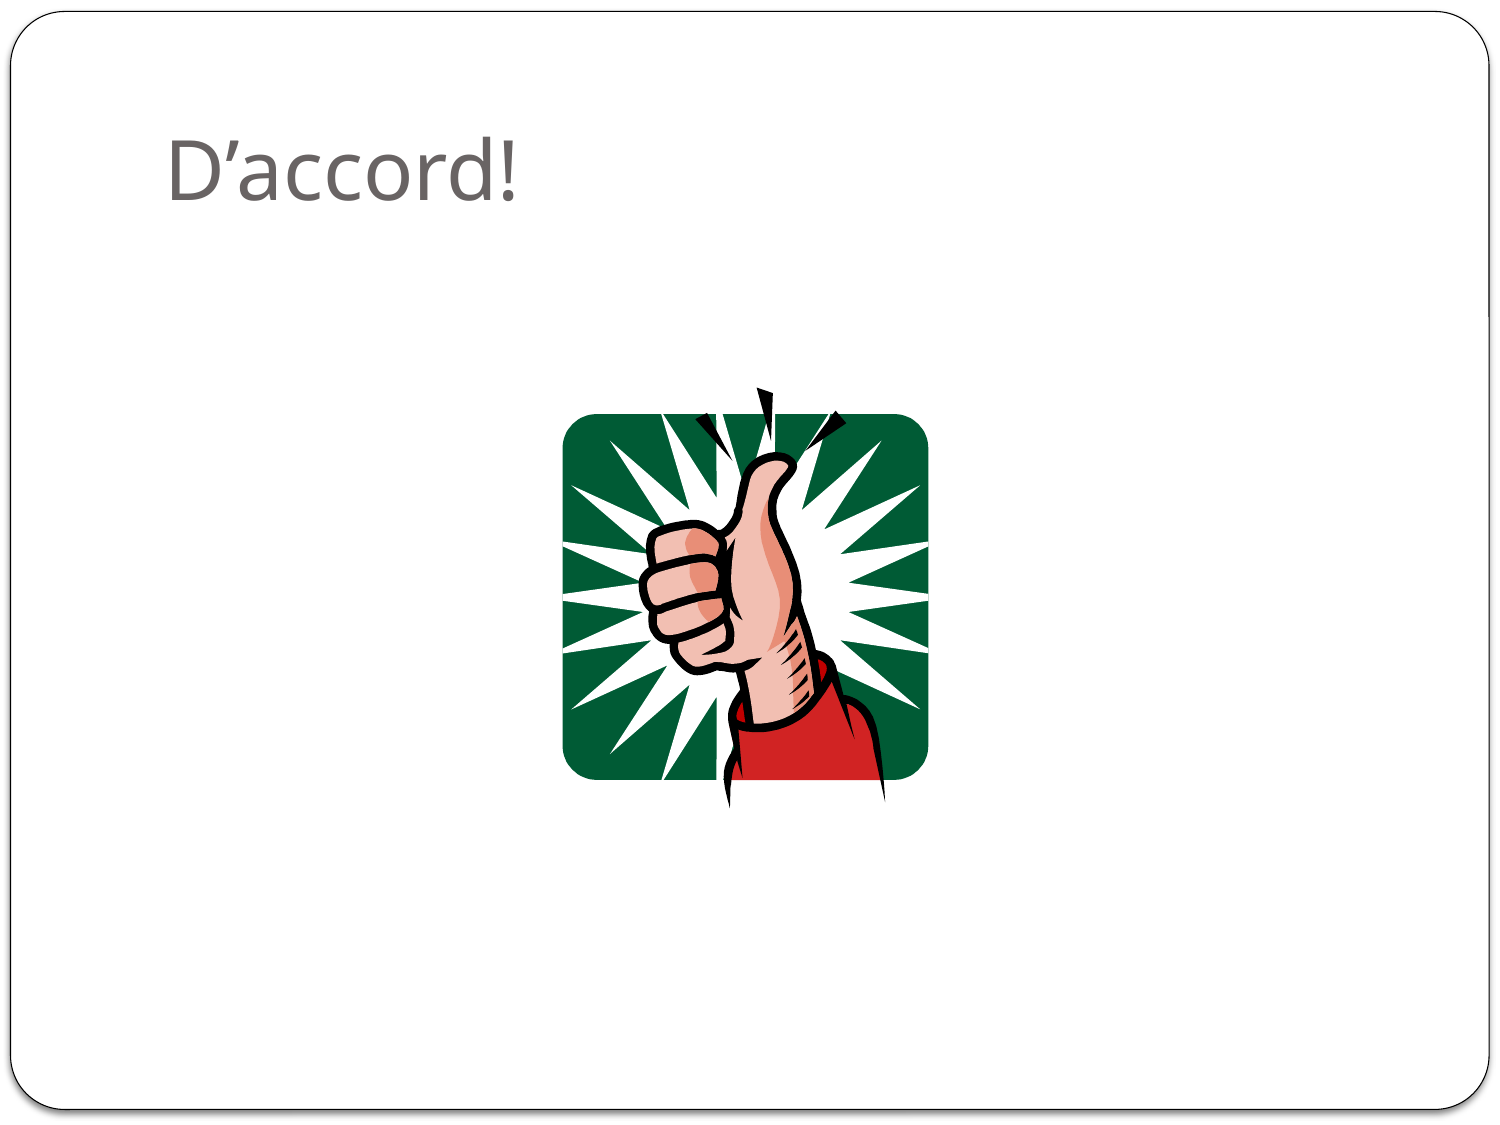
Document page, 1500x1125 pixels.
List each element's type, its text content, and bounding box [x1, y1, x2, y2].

picture [562, 387, 929, 809]
title D’accord! [150, 45, 1425, 233]
